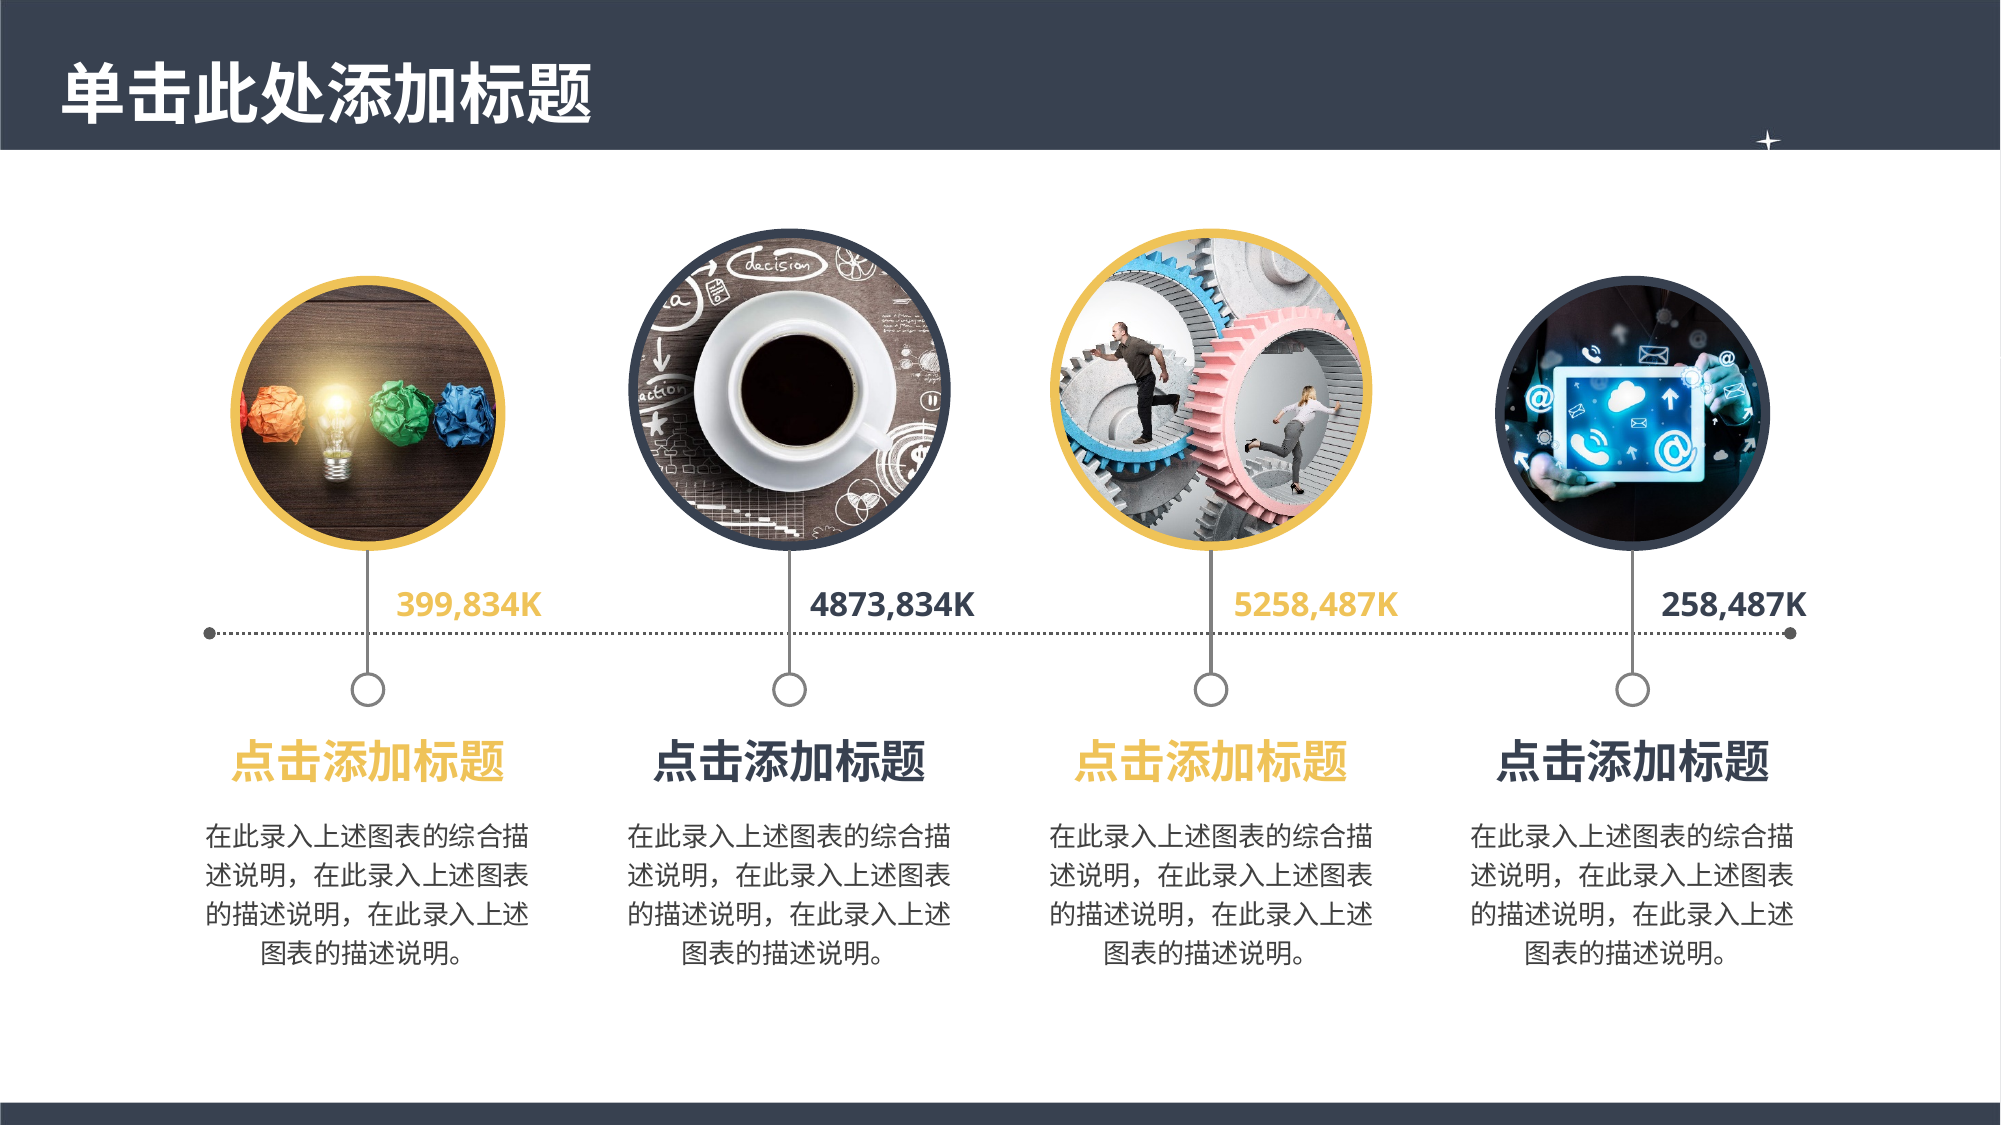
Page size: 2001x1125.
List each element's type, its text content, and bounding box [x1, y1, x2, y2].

text_box 258,487K [1661, 583, 1808, 624]
picture [0, 0, 2001, 1125]
text_box 4873,834K [810, 583, 976, 624]
text_box 在此录入上述图表的综合描述说明，在此录入上述图表的描述说明，在此录入上述图表的描述说明。 [185, 805, 551, 977]
text_box [1053, 232, 1369, 548]
text_box [1498, 279, 1767, 548]
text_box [352, 549, 384, 706]
text_box 在此录入上述图表的综合描述说明，在此录入上述图表的描述说明，在此录入上述图表的描述说明。 [1028, 805, 1394, 977]
text_box 399,834K [396, 583, 543, 624]
text_box 点击添加标题 [1058, 724, 1364, 795]
text_box 在此录入上述图表的综合描述说明，在此录入上述图表的描述说明，在此录入上述图表的描述说明。 [606, 805, 973, 977]
text_box 在此录入上述图表的综合描述说明，在此录入上述图表的描述说明，在此录入上述图表的描述说明。 [1449, 805, 1816, 977]
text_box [773, 549, 806, 706]
text_box 5258,487K [1233, 583, 1399, 624]
text_box 点击添加标题 [215, 724, 521, 795]
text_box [1616, 549, 1649, 706]
text_box 点击添加标题 [1480, 724, 1785, 795]
text_box 点击添加标题 [637, 724, 942, 795]
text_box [1195, 549, 1227, 706]
text_box [234, 279, 502, 548]
title 单击此处添加标题 [44, 44, 1770, 150]
text_box [632, 232, 948, 548]
